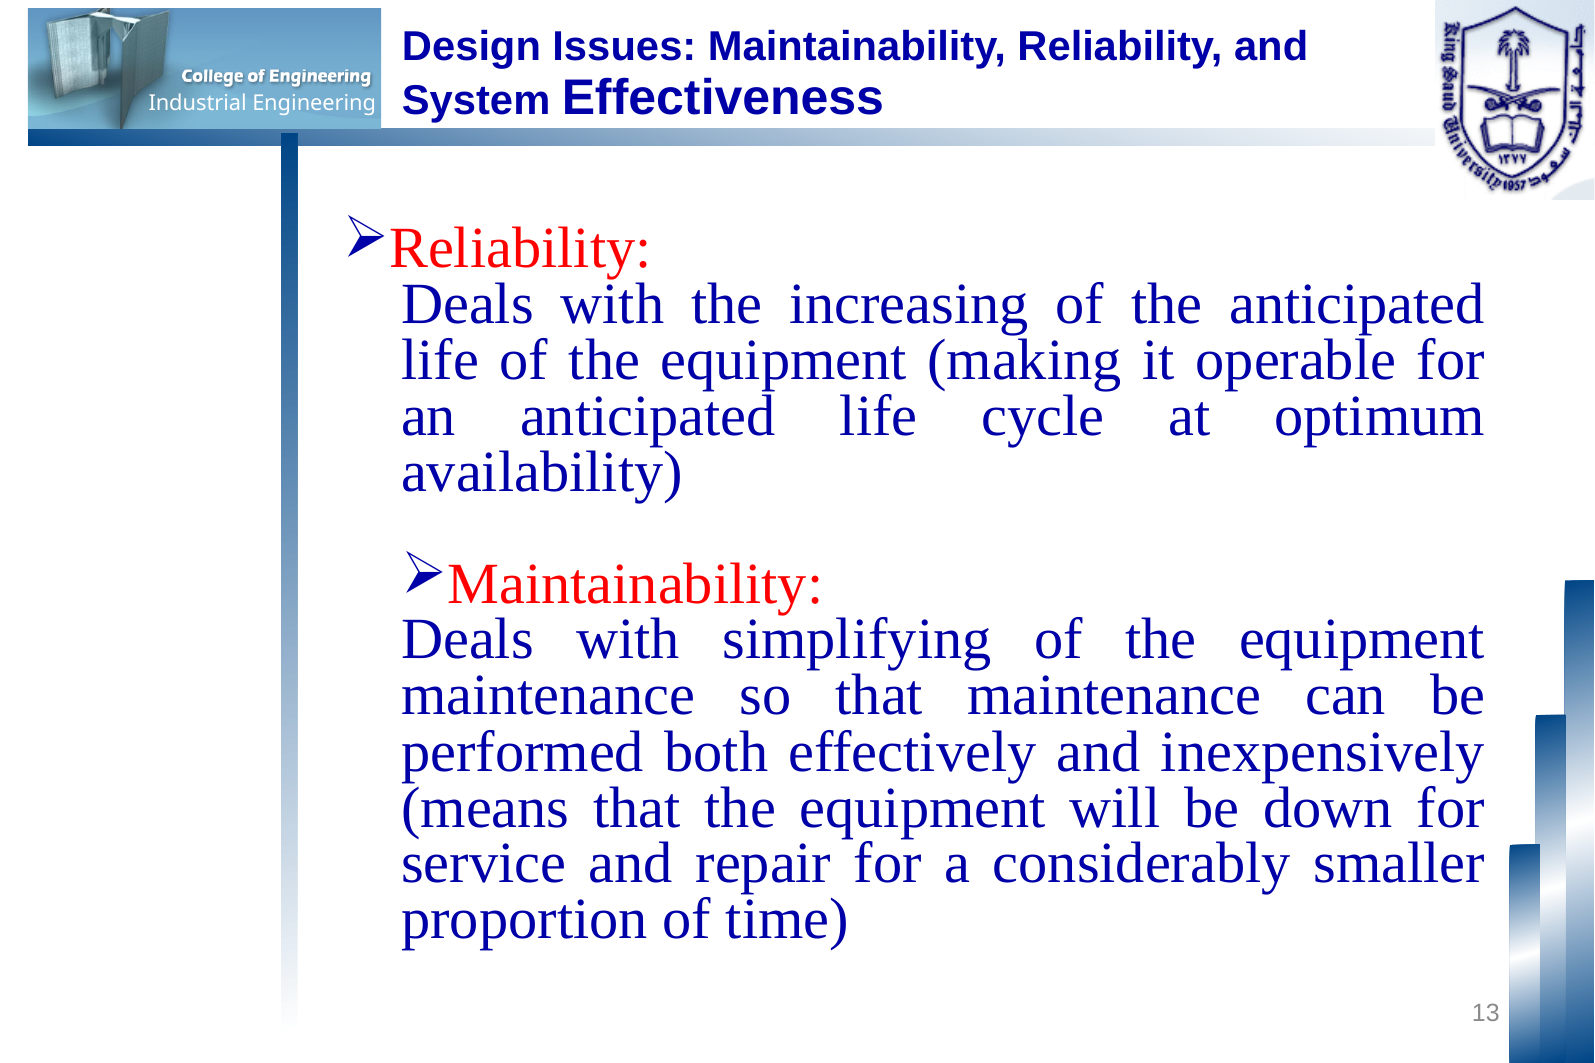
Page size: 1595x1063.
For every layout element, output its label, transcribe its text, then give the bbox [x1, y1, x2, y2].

text_box [1535, 714, 1566, 1063]
text_box [1509, 844, 1540, 1063]
text_box [298, 128, 1429, 146]
slide_number 13 [1142, 985, 1509, 1042]
text_box [1564, 580, 1595, 1063]
text_box [28, 137, 281, 146]
text_box Design Issues: Maintainability, Reliability, and System Effectiveness [387, 15, 1429, 133]
text_box Reliability: Deals with the increasing of the anticipated life of the equipment (making it operable for an anticipated life cycle at optimum availability) Maintainability: Deals with simplifying of the equipment maintenance so that maintenance can be performed both effectively and inexpensively (means that the equipment will be down for service and repair for a considerably smaller proportion of time) [328, 215, 1501, 958]
text_box [316, 156, 1538, 957]
picture [0, 0, 1595, 1063]
text_box [281, 138, 298, 1034]
